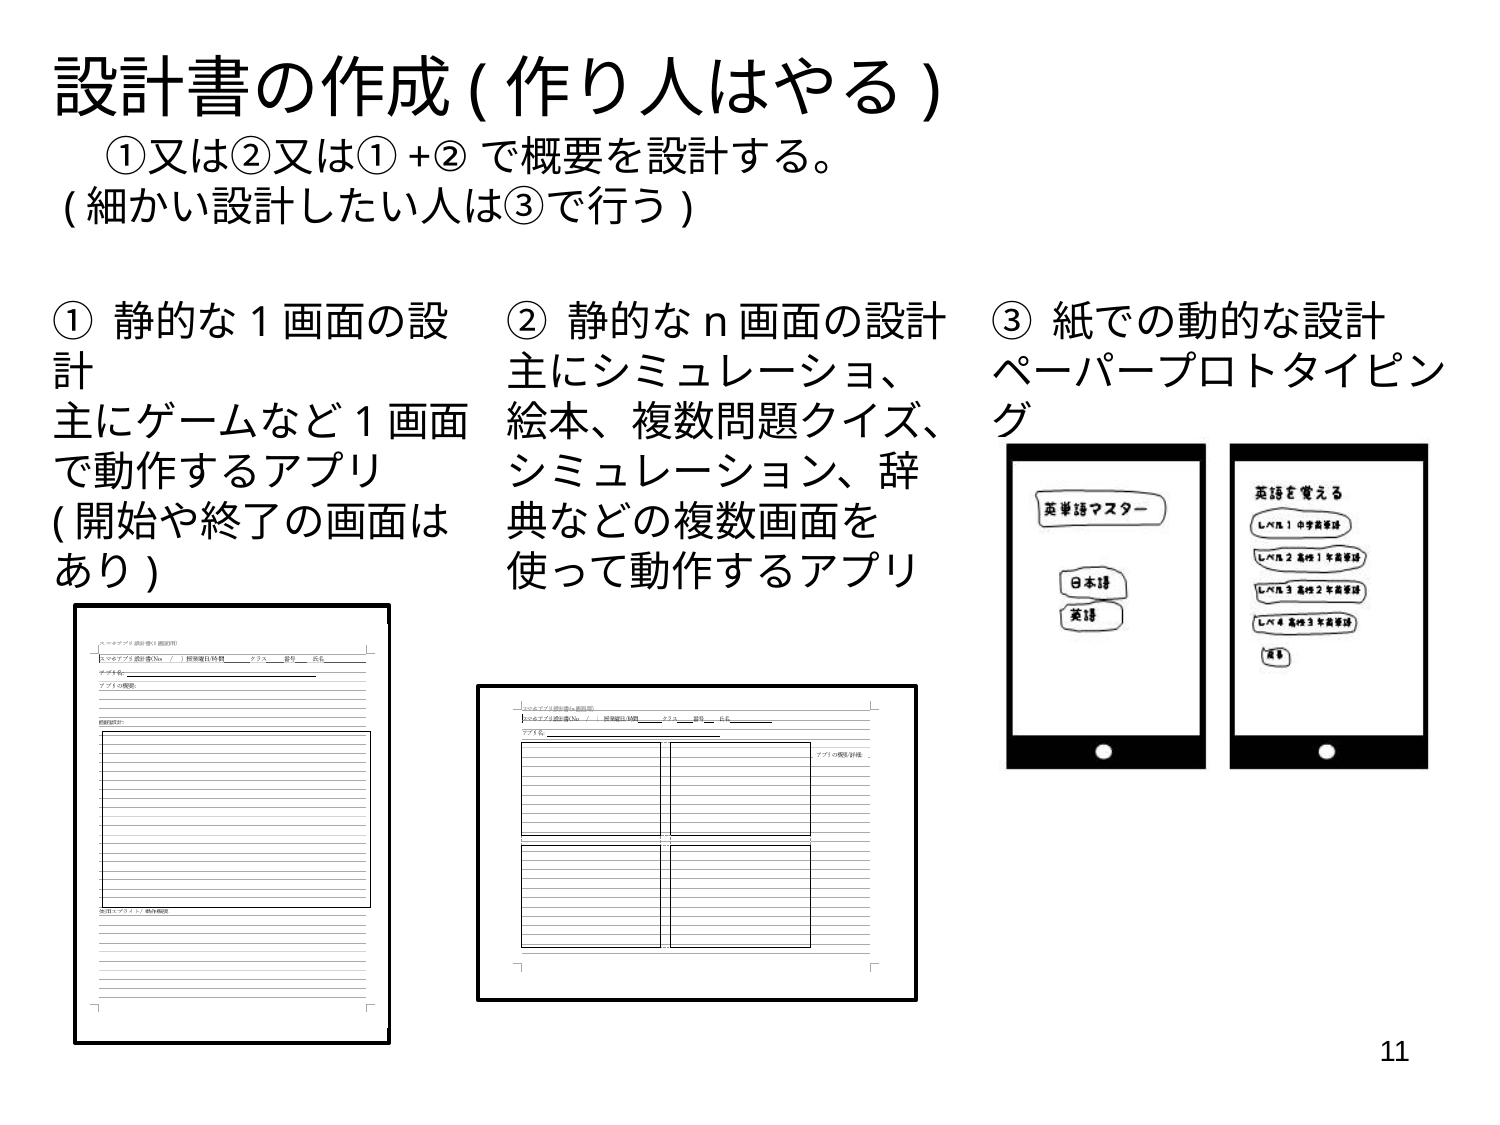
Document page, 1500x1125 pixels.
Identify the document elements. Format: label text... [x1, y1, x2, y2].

text_box [478, 686, 916, 1001]
text_box 設計書の作成(作り人はやる) [37, 37, 1300, 133]
text_box ③ 紙での動的な設計 ペーパープロトタイピング [976, 287, 1500, 453]
slide_number 11 [1074, 1024, 1425, 1103]
text_box ② 静的なn画面の設計 主にシミュレーショ、絵本、複数問題クイズ、シミュレーション、辞典などの複数画面を使って動作するアプリ [491, 287, 966, 603]
picture [491, 689, 900, 984]
text_box [75, 605, 390, 1043]
picture [77, 624, 388, 1028]
text_box ① 静的な1画面の設計 主にゲームなど1画面で動作するアプリ (開始や終了の画面はあり) [37, 287, 491, 603]
picture [999, 437, 1432, 776]
text_box ①又は②又は①+②で概要を設計する。 (細かい設計したい人は③で行う) [48, 122, 875, 238]
